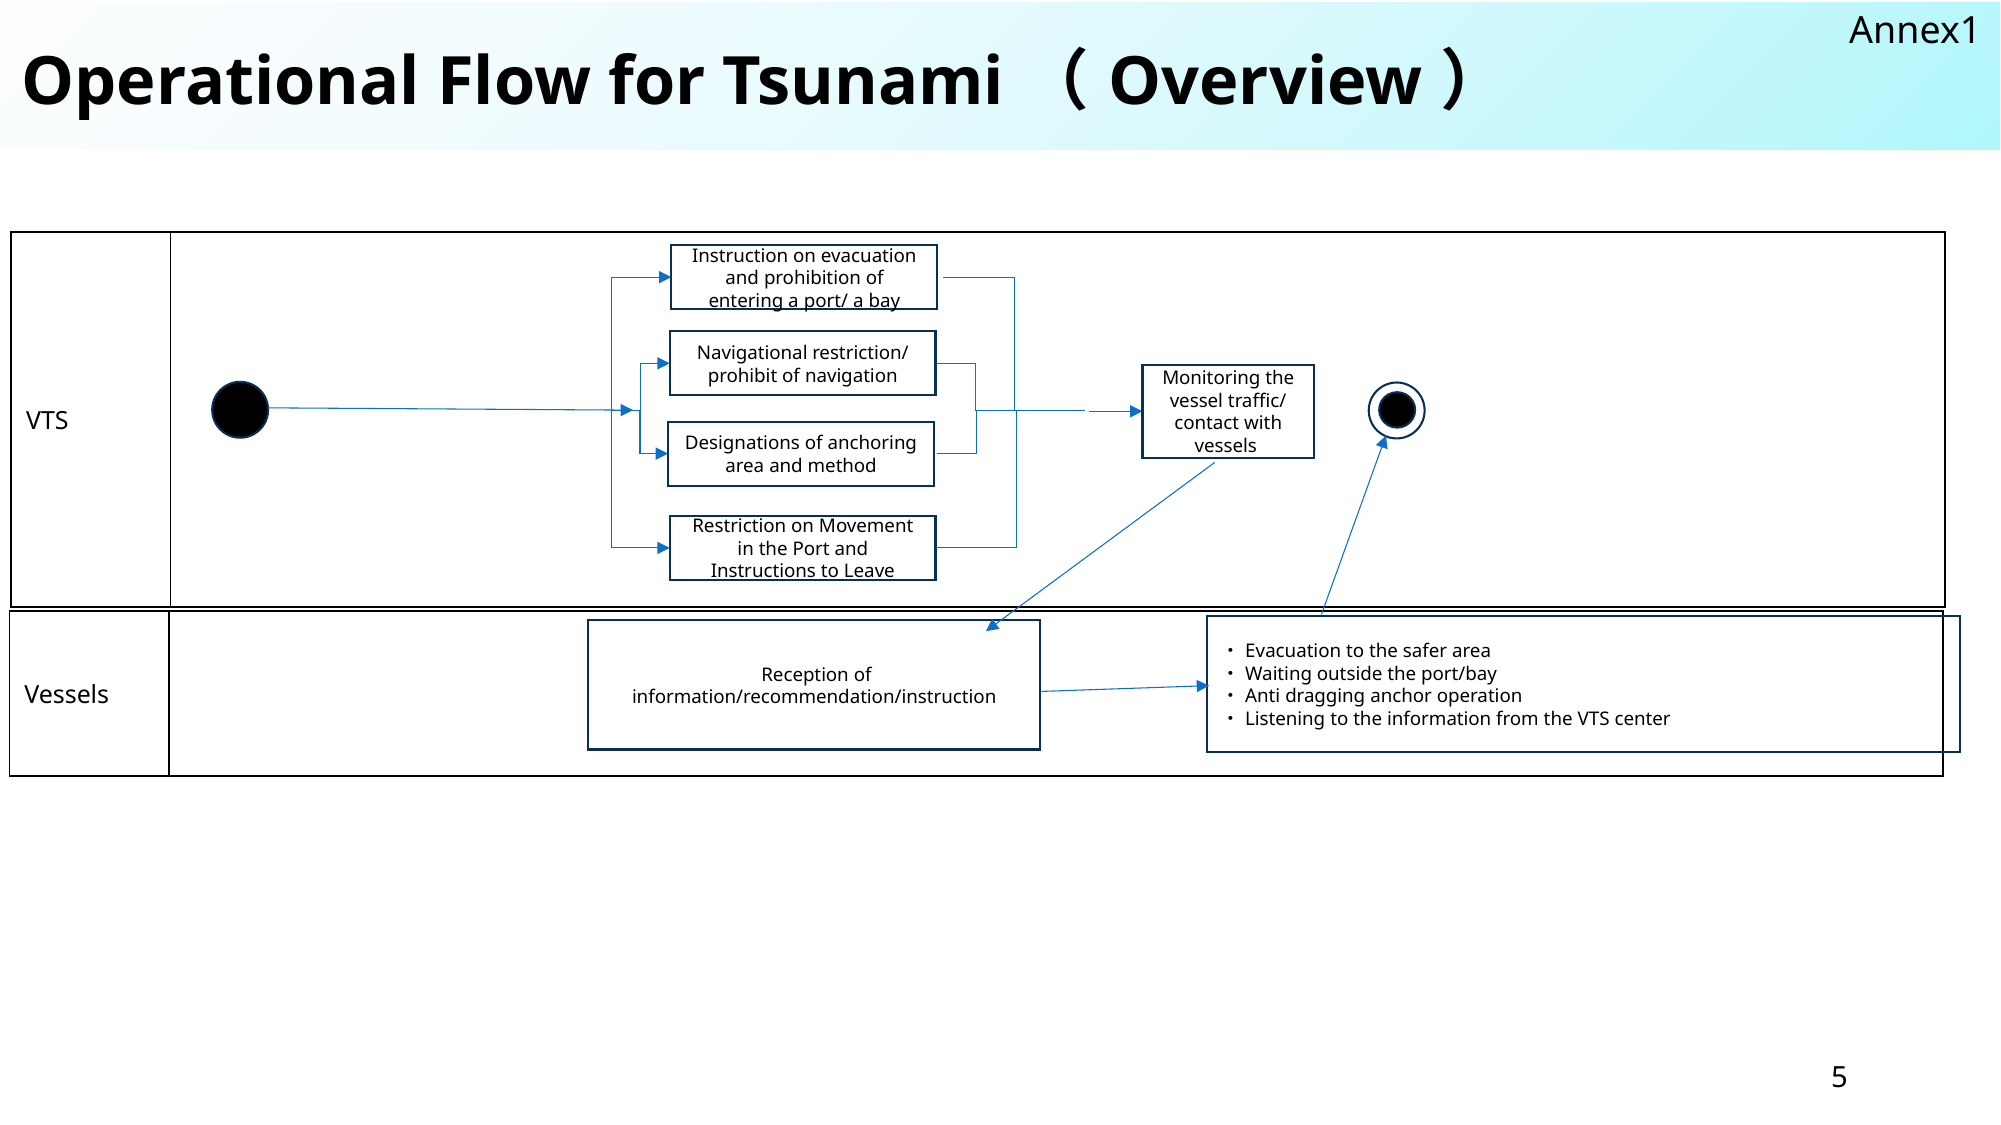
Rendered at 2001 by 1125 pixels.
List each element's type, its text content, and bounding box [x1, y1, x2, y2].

table_header Vessels [10, 612, 168, 775]
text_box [611, 410, 669, 450]
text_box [571, 450, 710, 509]
text_box ・Evacuation to the safer area ・Waiting outside the port/bay ・Anti dragging anchor operation ・Listening to the information from the VTS center [1206, 615, 1961, 753]
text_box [935, 410, 1017, 548]
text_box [937, 363, 1015, 410]
text_box Reception of information/recommendation/instruction [587, 619, 1041, 751]
text_box [1378, 391, 1417, 429]
text_box [211, 380, 270, 439]
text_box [574, 313, 709, 374]
text_box Instruction on evacuation and prohibition of entering a port/ a bay [670, 244, 938, 310]
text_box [611, 363, 670, 411]
text_box [1367, 381, 1426, 440]
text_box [268, 407, 611, 411]
title Operational Flow for Tsunami（Overview） [6, 27, 2000, 130]
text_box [1041, 685, 1210, 692]
text_box Restriction on Movement in the Port and Instructions to Leave [669, 515, 937, 581]
table_header [171, 233, 1944, 606]
text_box Navigational restriction/ prohibit of navigation [670, 330, 937, 396]
table_header VTS [12, 233, 170, 606]
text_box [943, 277, 1086, 411]
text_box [985, 462, 1215, 632]
table_header [170, 612, 1942, 775]
text_box Designations of anchoring area and method [669, 421, 935, 487]
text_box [1321, 435, 1386, 615]
text_box Monitoring the vessel traffic/ contact with vessels [1141, 364, 1315, 459]
